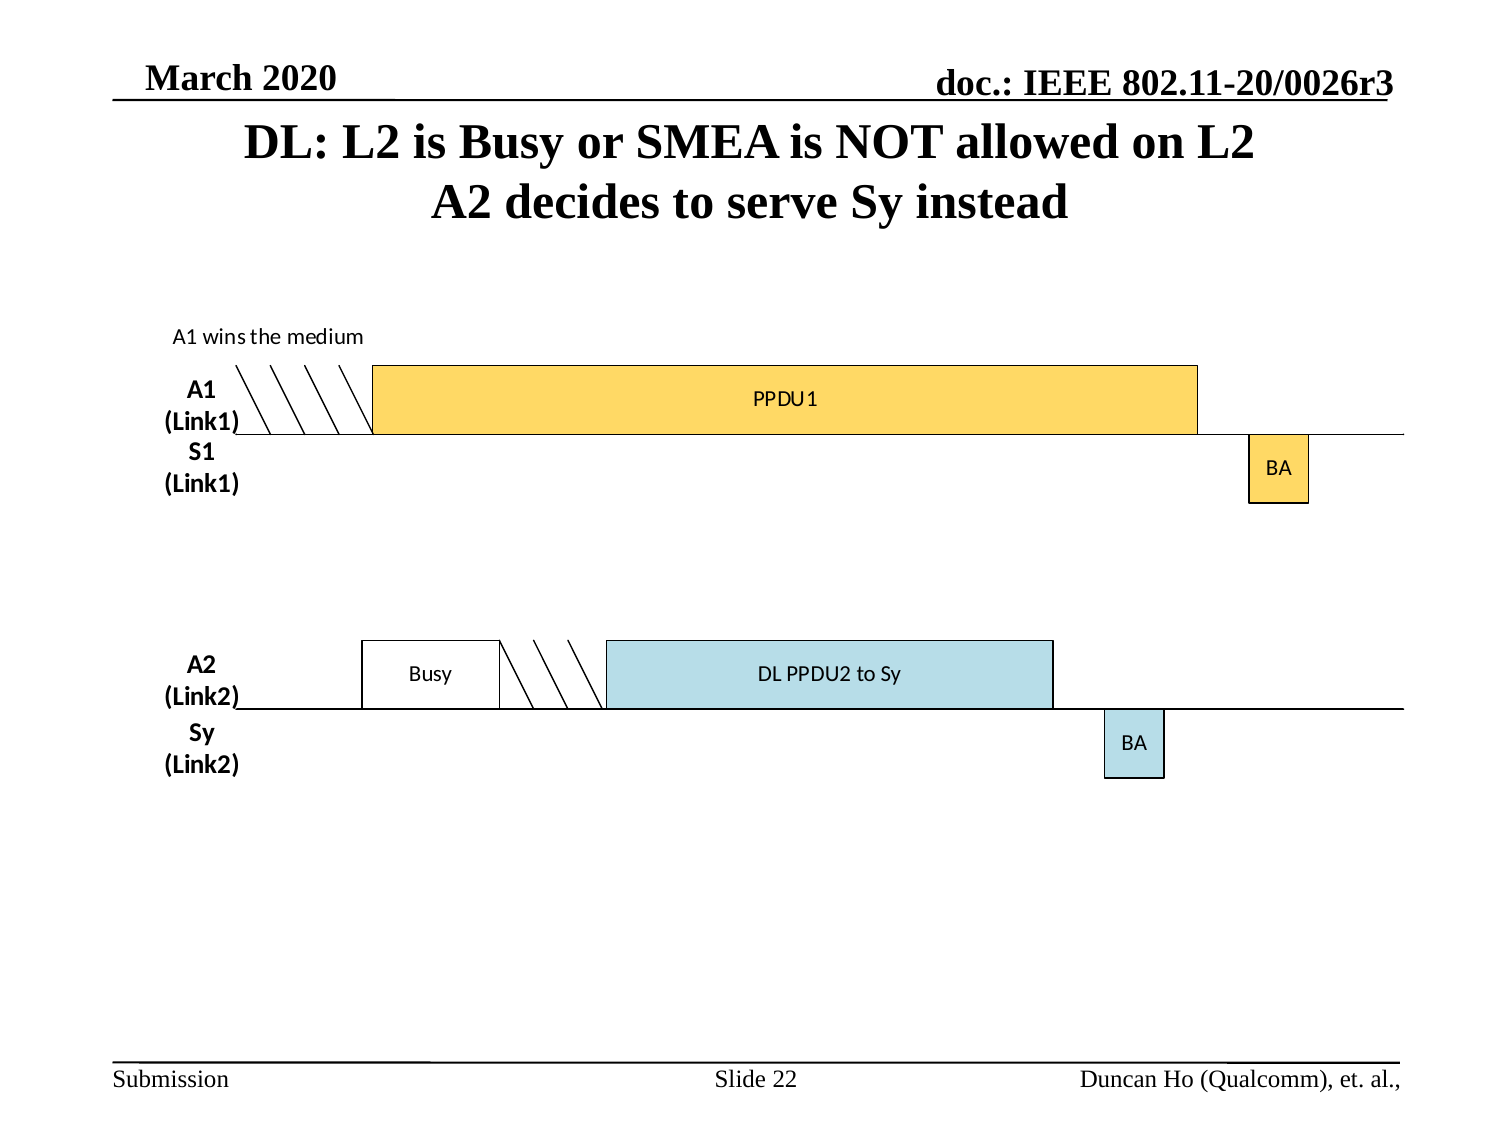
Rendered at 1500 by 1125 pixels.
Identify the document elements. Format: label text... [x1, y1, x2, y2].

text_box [95, 238, 1440, 912]
title DL: L2 is Busy or SMEA is NOT allowed on L2 A2 decides to serve Sy instead [112, 112, 1388, 226]
footer Duncan Ho (Qualcomm), et. al., [878, 1061, 1402, 1093]
slide_number Slide 22 [712, 1061, 800, 1123]
